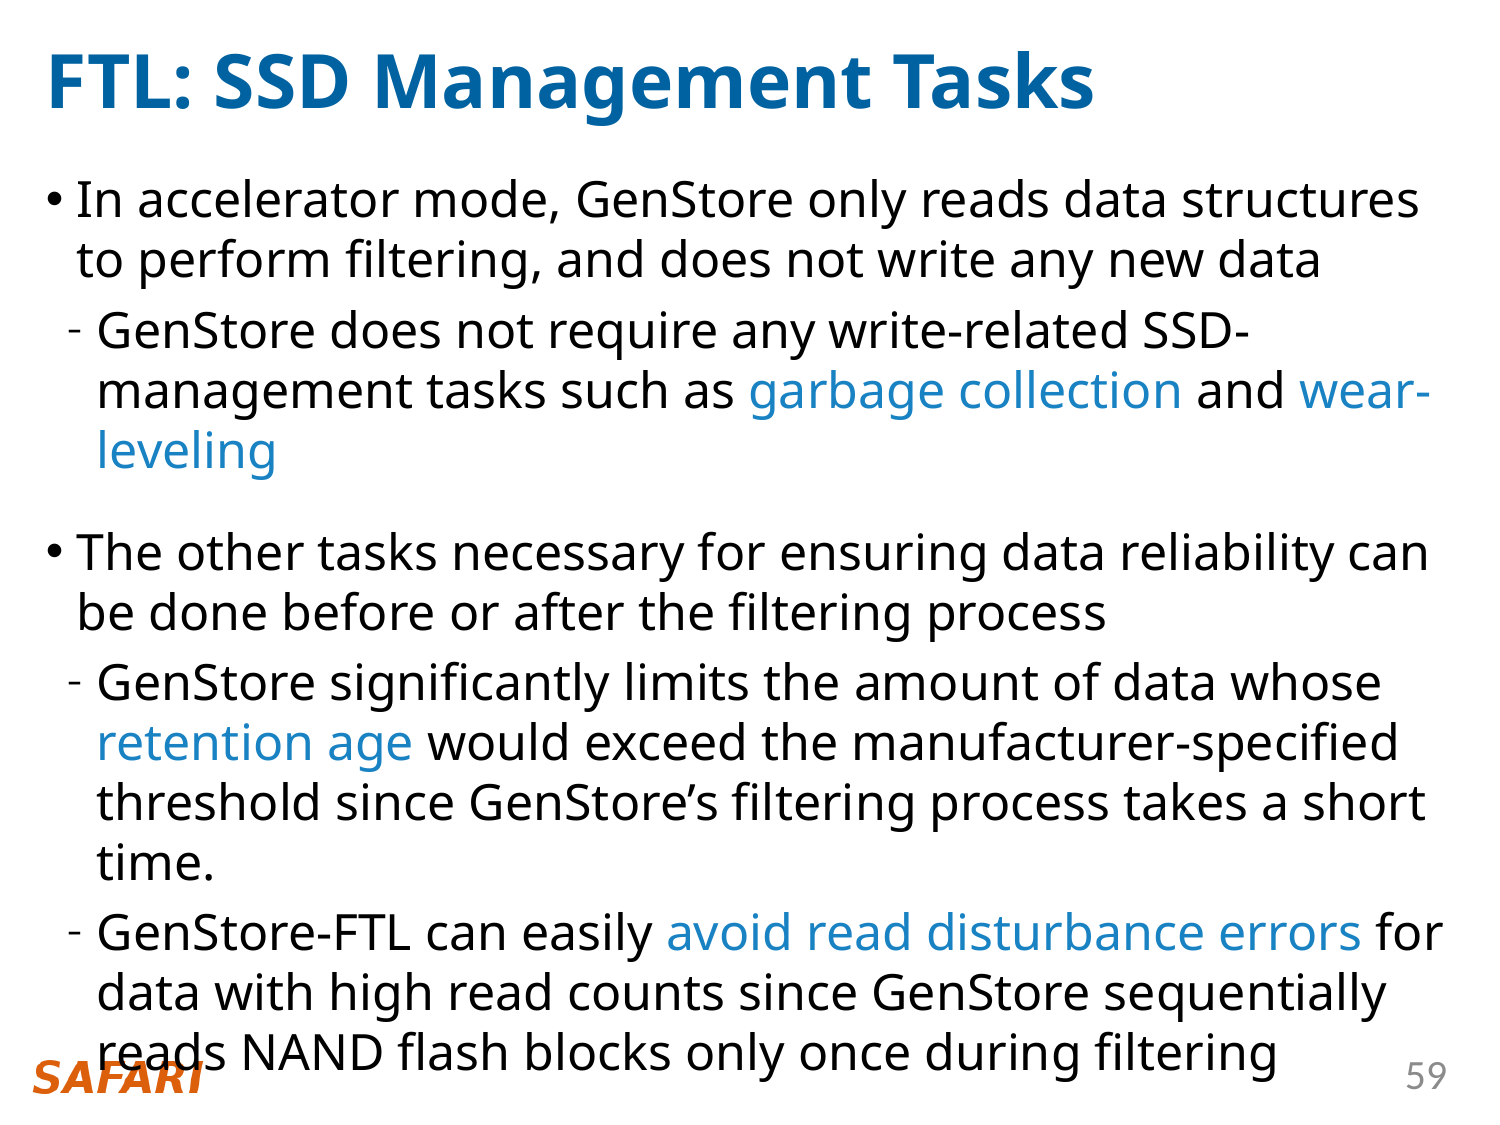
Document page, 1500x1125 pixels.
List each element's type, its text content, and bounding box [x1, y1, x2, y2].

title FTL: SSD Management Tasks [31, 15, 1475, 143]
picture [31, 1051, 209, 1104]
list In accelerator mode, GenStore only reads data structures to perform filtering, and does not write any new data GenStore does not require any write-related SSD-management tasks such as garbage collection and wear-leveling The other tasks necessary for ensuring data reliability can be done before or after the filtering process GenStore significantly limits the amount of data whose retention age would exceed the manufacturer-specified threshold since GenStore’s filtering process takes a short time. GenStore-FTL can easily avoid read disturbance errors for data with high read counts since GenStore sequentially reads NAND flash blocks only once during filtering [31, 160, 1475, 1043]
